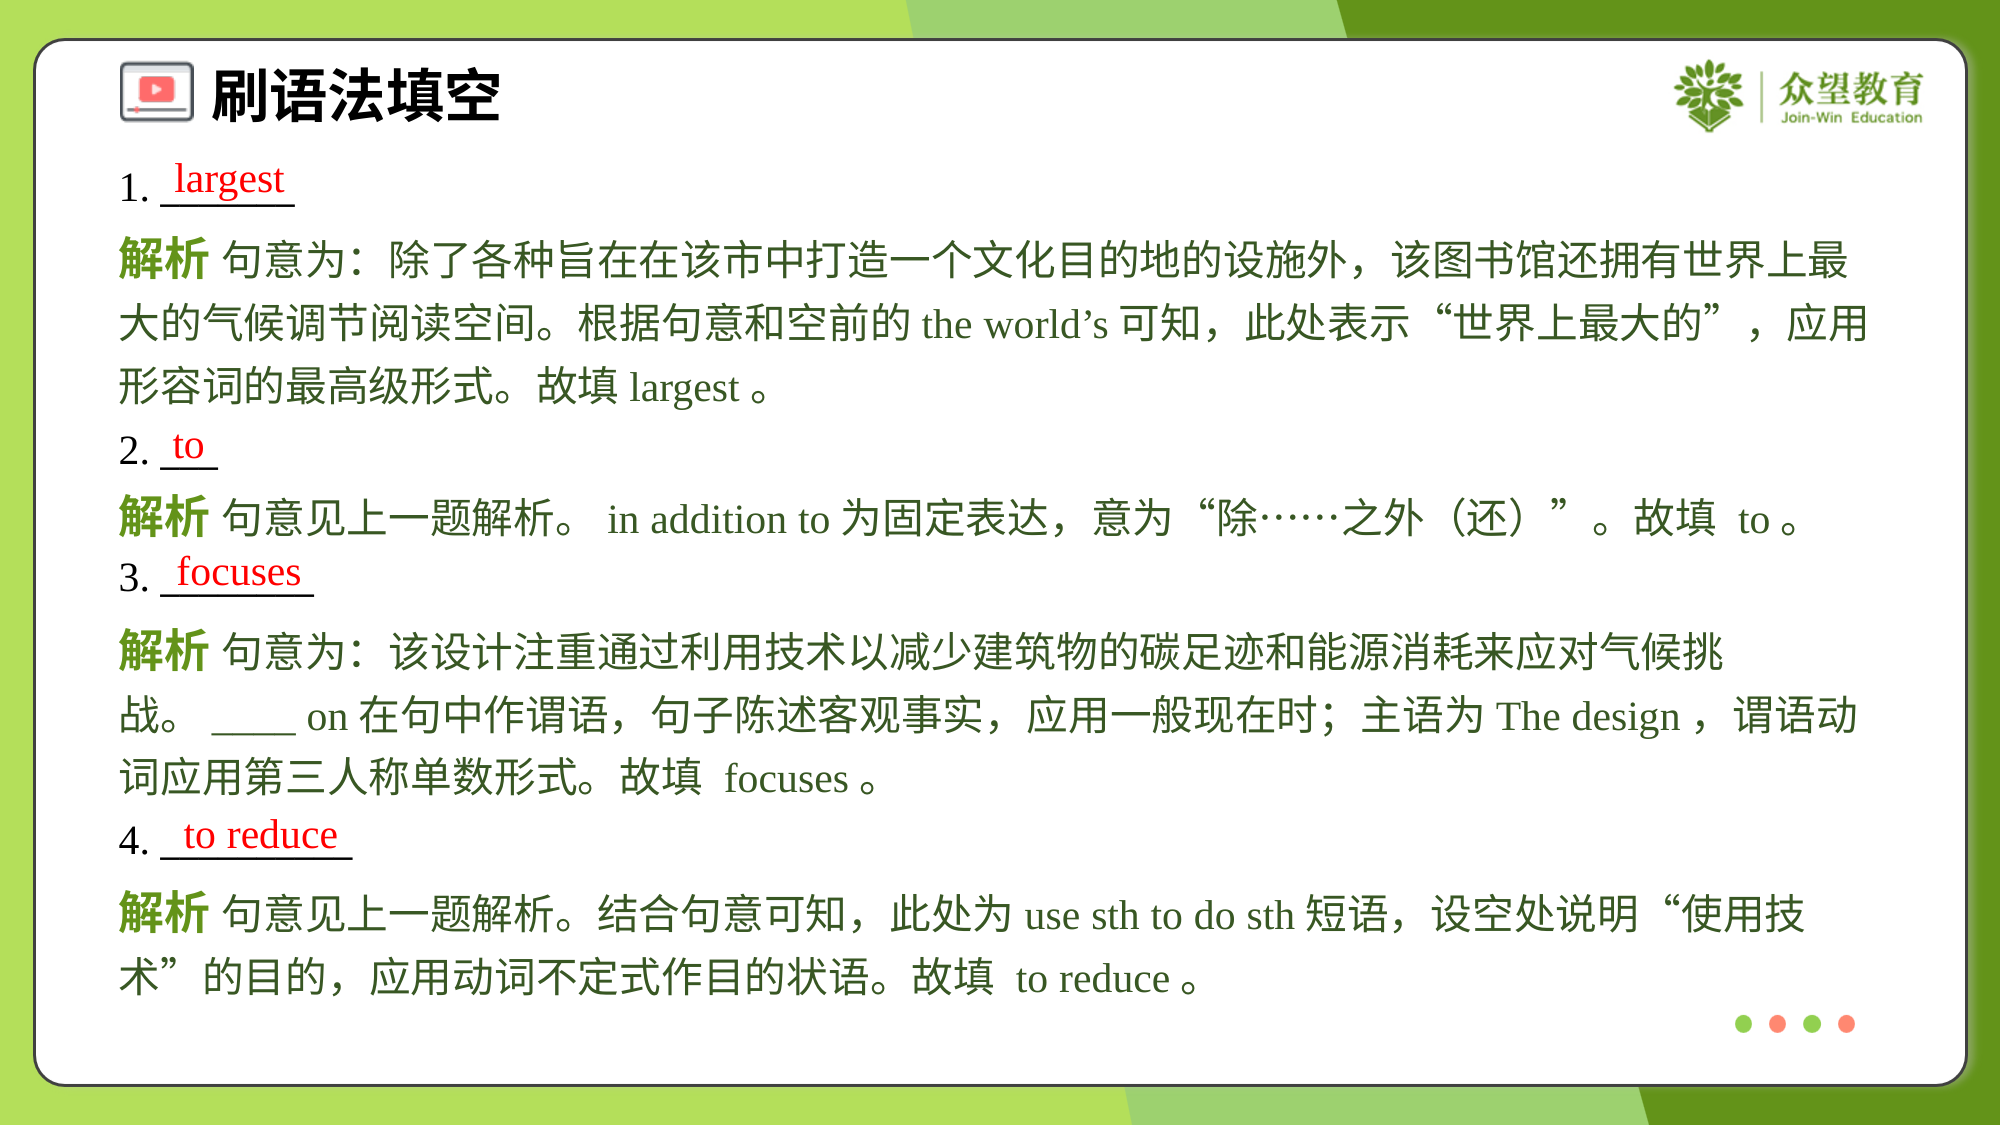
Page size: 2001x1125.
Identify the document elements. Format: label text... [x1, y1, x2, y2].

text_box 4. __________ [118, 800, 1883, 858]
text_box 解析 句意见上一题解析。in addition to为固定表达，意为“除……之外（还）”。故填 to。 [118, 473, 1883, 536]
text_box focuses [172, 531, 307, 589]
text_box 3. ________ [118, 537, 1883, 595]
text_box 2. ___ [118, 410, 1883, 468]
picture [0, 0, 2000, 1125]
text_box to reduce [174, 794, 348, 852]
text_box 解析 句意见上一题解析。结合句意可知，此处为use sth to do sth短语，设空处说明“使用技术”的目的，应用动词不定式作目的状语。故填 to reduce。 [118, 869, 1883, 996]
text_box 1. _______ [118, 146, 1883, 204]
text_box largest [170, 138, 290, 197]
text_box 解析 句意为：除了各种旨在在该市中打造一个文化目的地的设施外，该图书馆还拥有世界上最大的气候调节阅读空间。根据句意和空前的the world’s可知，此处表示“世界上最大的”，应用形容词的最高级形式。故填largest。 [118, 215, 1883, 405]
text_box to [167, 404, 210, 463]
text_box 解析 句意为：该设计注重通过利用技术以减少建筑物的碳足迹和能源消耗来应对气候挑战。____ on在句中作谓语，句子陈述客观事实，应用一般现在时；主语为The design，谓语动词应用第三人称单数形式。故填 focuses。 [118, 607, 1883, 796]
